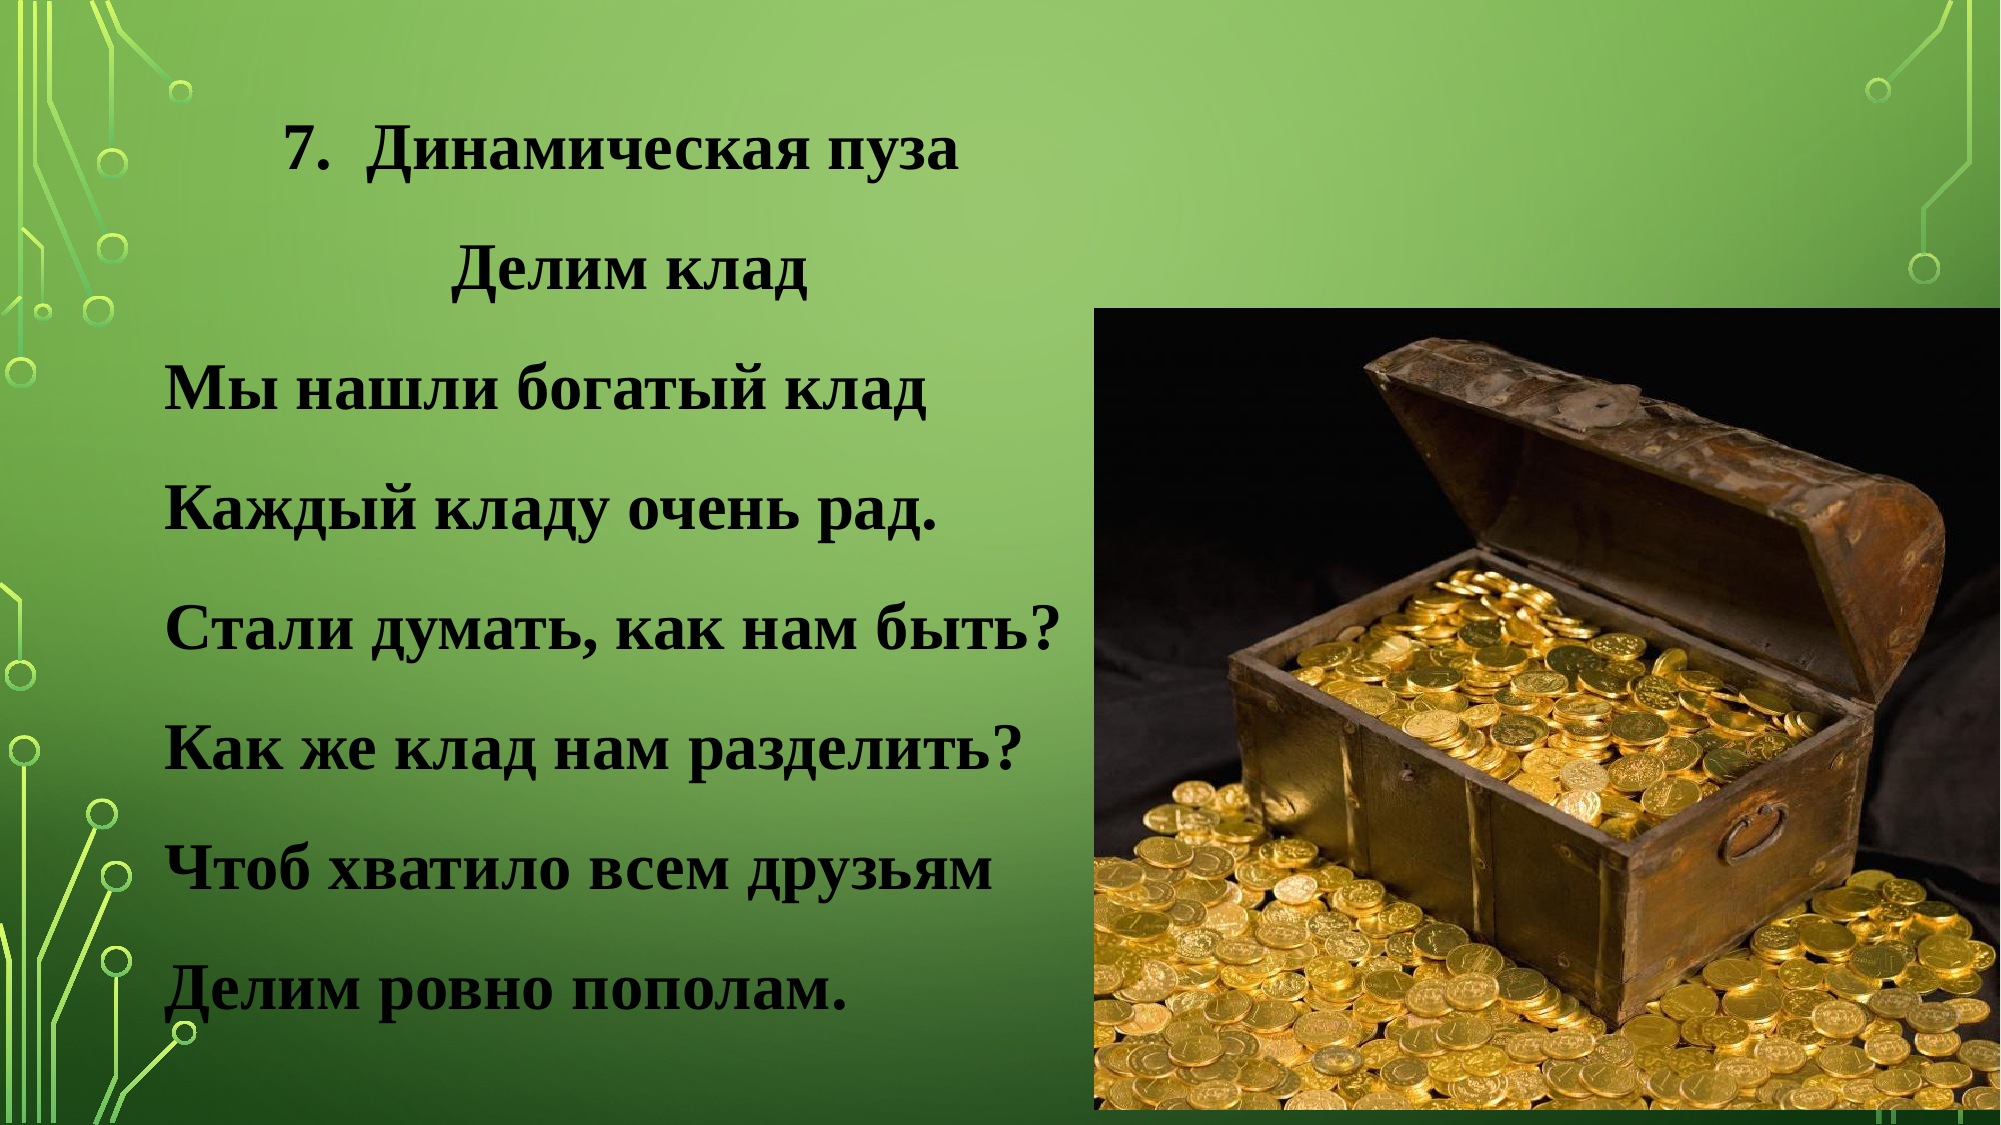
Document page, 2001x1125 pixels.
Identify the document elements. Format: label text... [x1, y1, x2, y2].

text_box 7. Динамическая пуза Делим клад Мы нашли богатый клад Каждый кладу очень рад. Стали думать, как нам быть? Как же клад нам разделить? Чтоб хватило всем друзьям Делим ровно пополам. [149, 55, 1111, 1030]
text_box [99, 99, 1023, 1125]
picture [187, 308, 2000, 1110]
